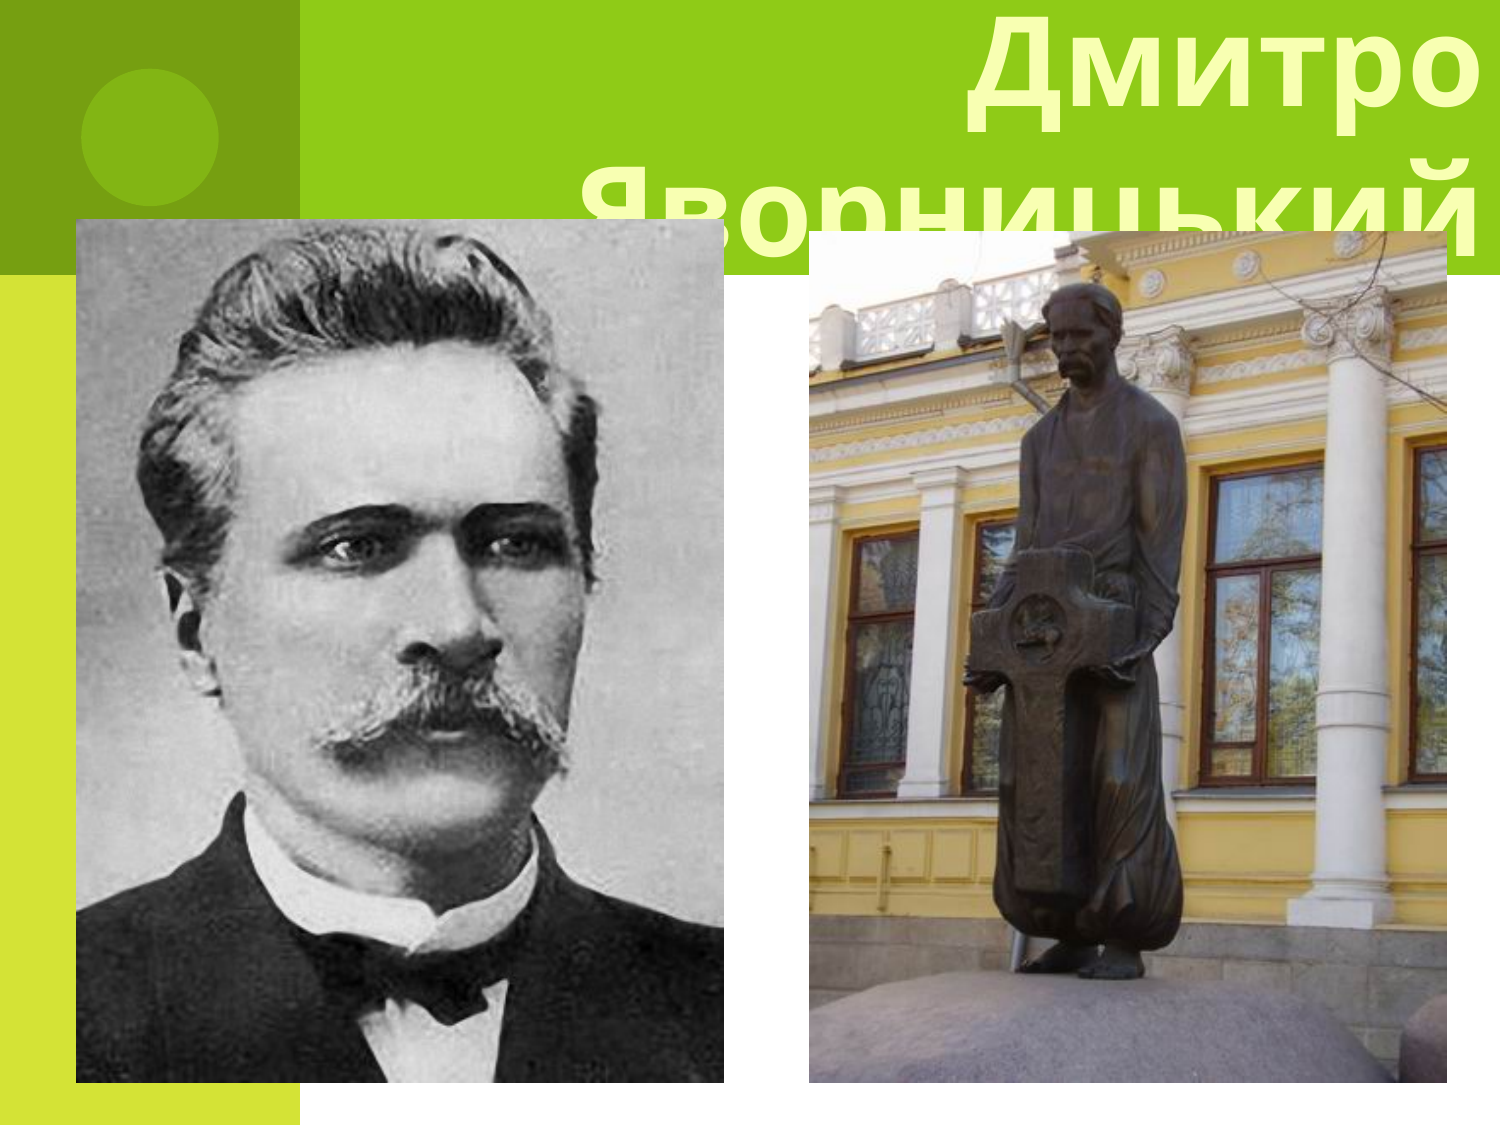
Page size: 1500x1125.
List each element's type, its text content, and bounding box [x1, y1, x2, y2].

picture [76, 219, 724, 1083]
title Дмитро Яворницький [53, 37, 1500, 225]
picture [808, 231, 1448, 1083]
